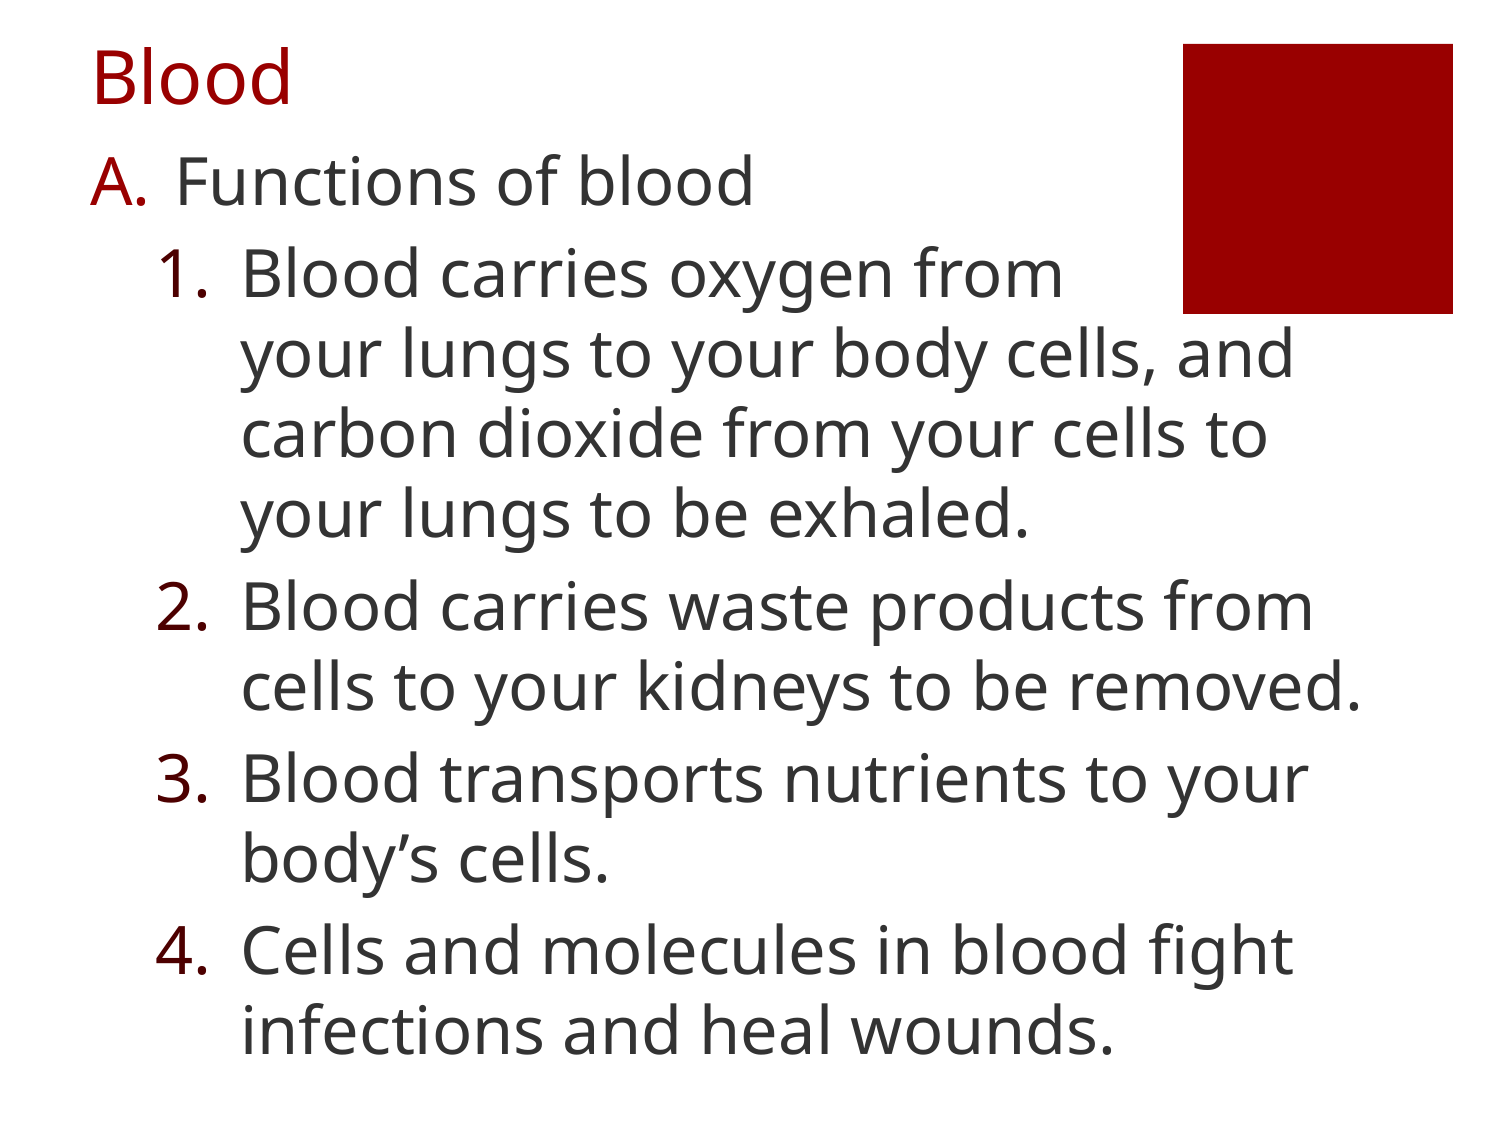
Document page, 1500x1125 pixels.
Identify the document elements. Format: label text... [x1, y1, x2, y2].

list Functions of blood Blood carries oxygen from your lungs to your body cells, and carbon dioxide from your cells to your lungs to be exhaled. Blood carries waste products from cells to your kidneys to be removed. Blood transports nutrients to your body’s cells. Cells and molecules in blood fight infections and heal wounds. [75, 130, 1425, 1107]
title Blood [75, 3, 1425, 128]
